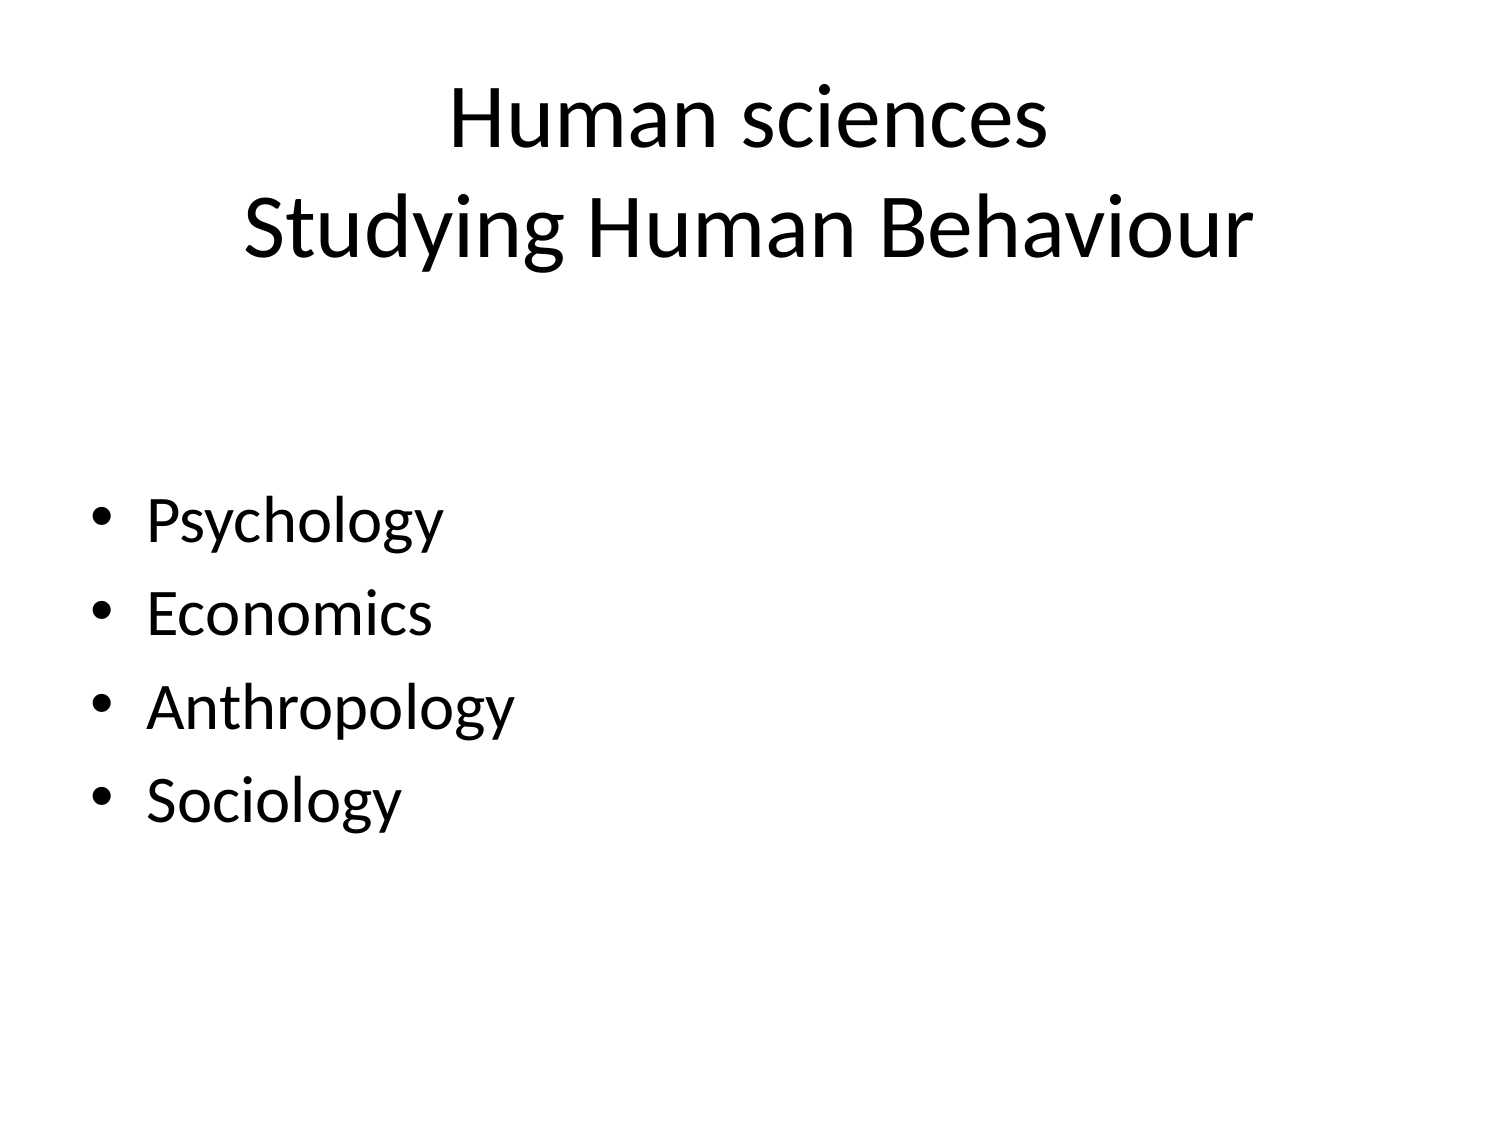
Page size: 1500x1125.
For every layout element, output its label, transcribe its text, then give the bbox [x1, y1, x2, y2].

list Psychology Economics Anthropology Sociology [75, 375, 1425, 1005]
title Human sciences Studying Human Behaviour [75, 45, 1425, 288]
